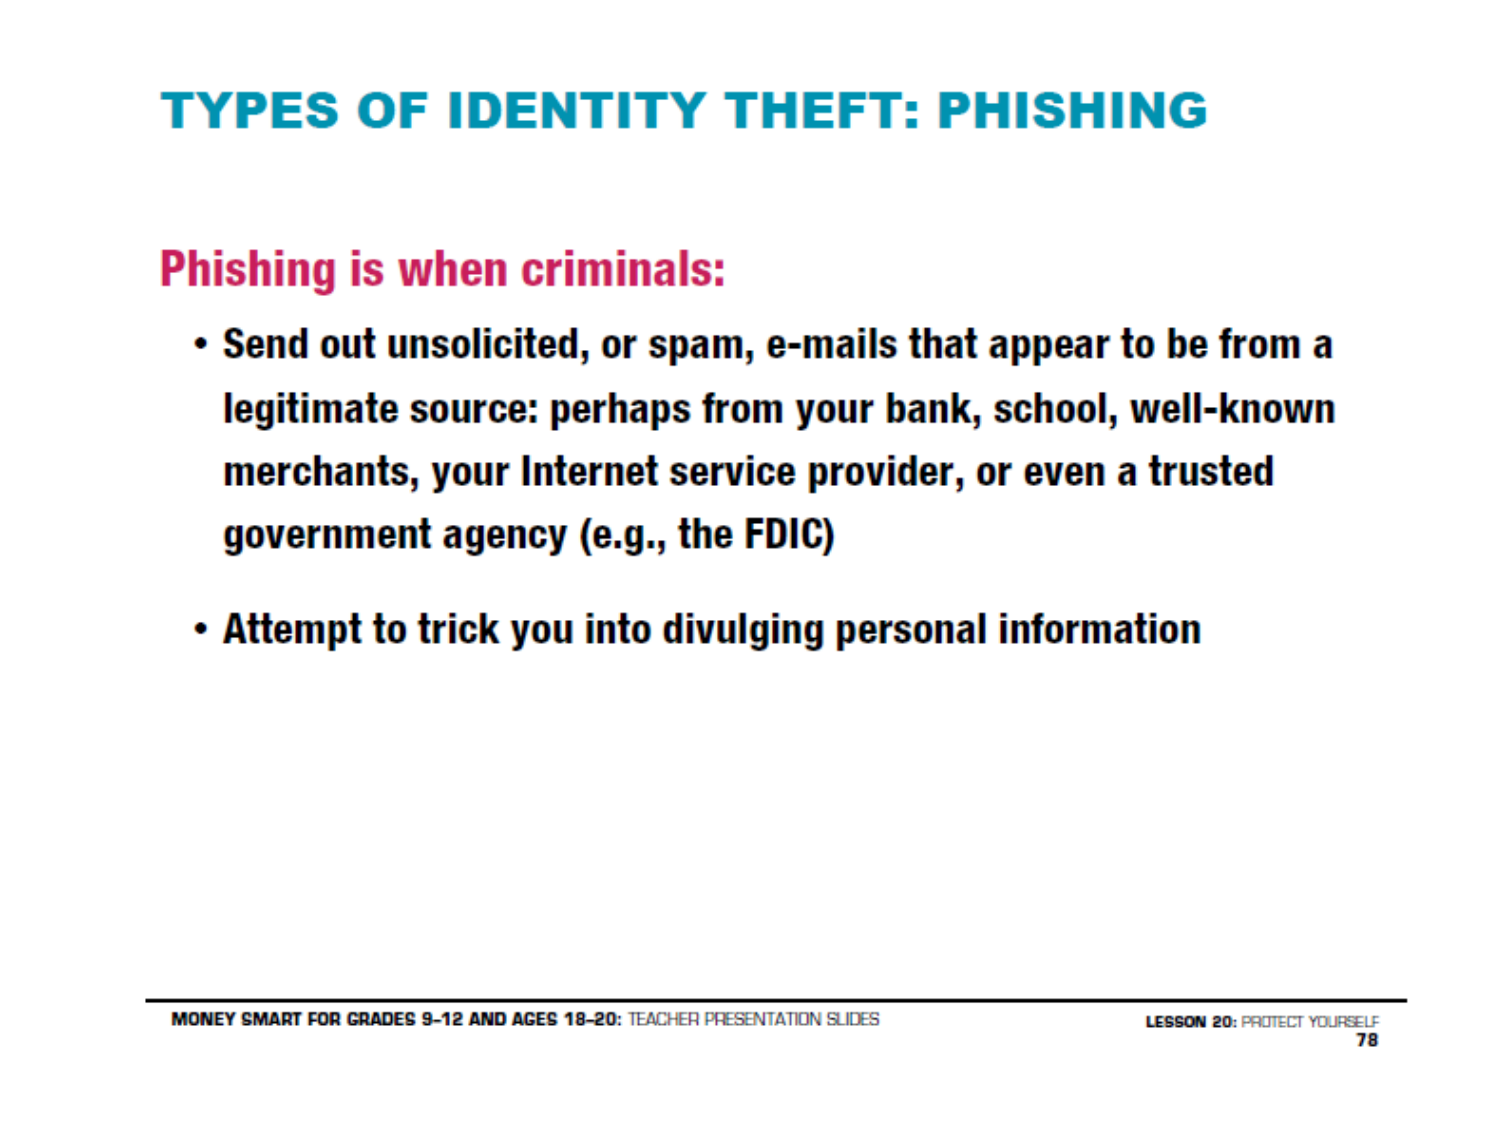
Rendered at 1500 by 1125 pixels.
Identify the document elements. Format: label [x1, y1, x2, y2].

picture [87, 24, 1438, 1081]
